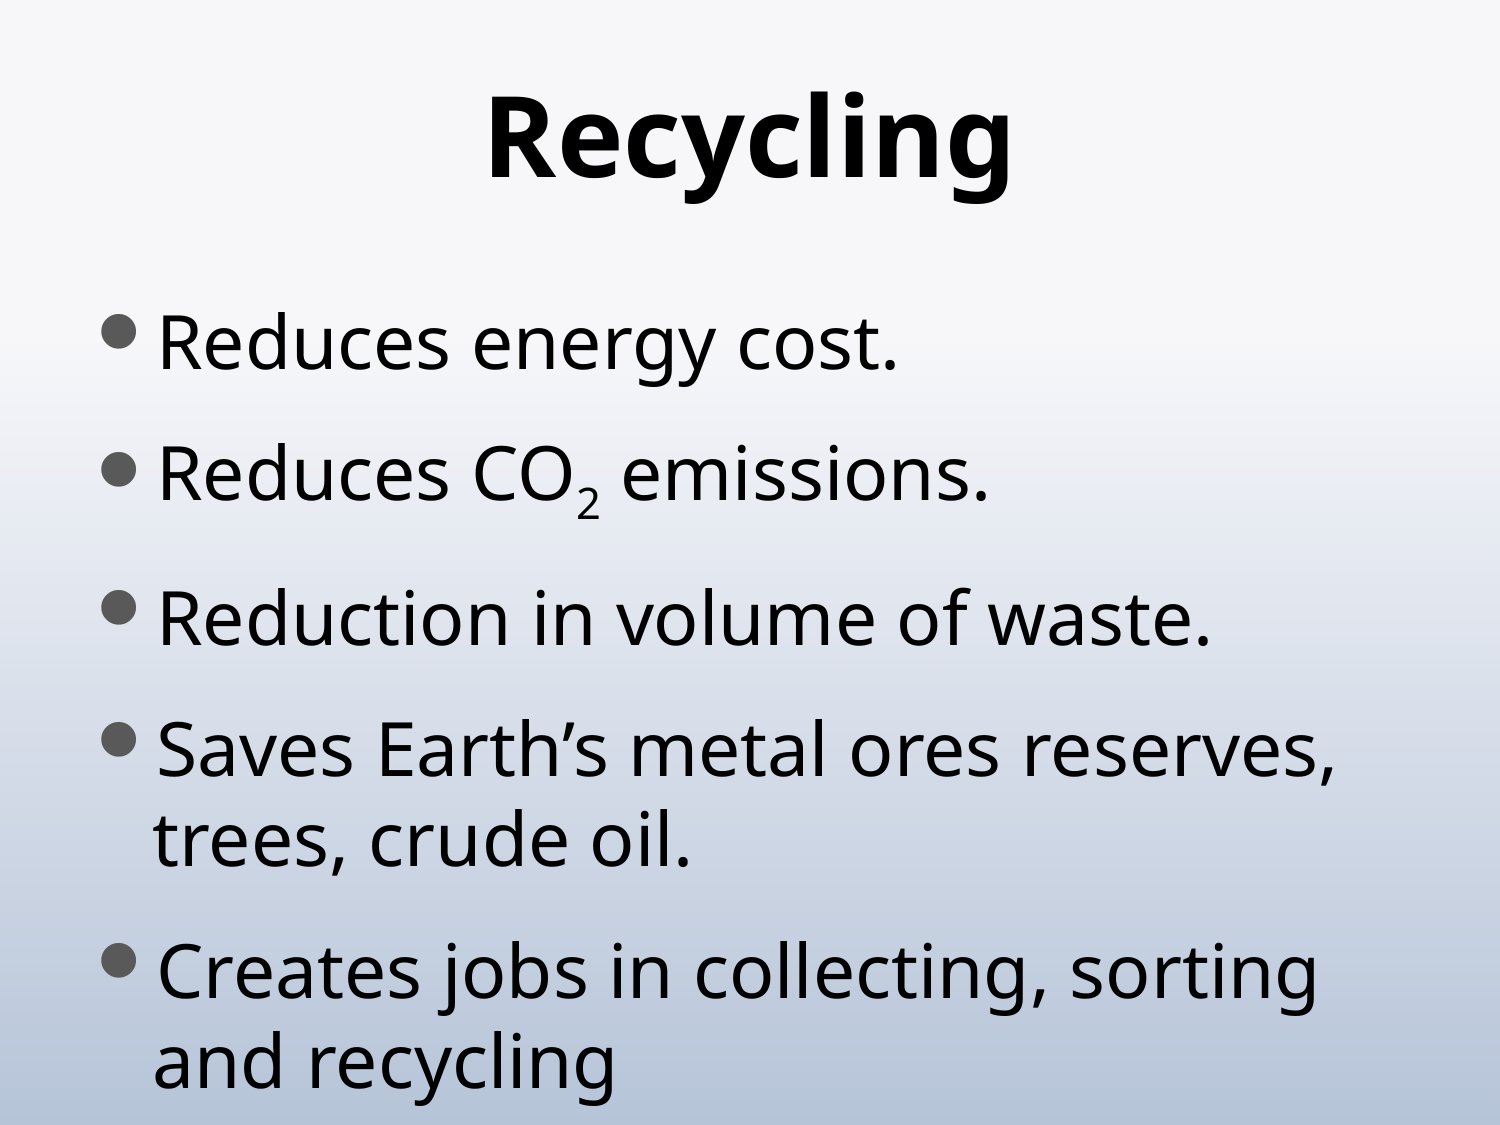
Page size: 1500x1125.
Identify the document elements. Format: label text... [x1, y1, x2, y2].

list Reduces energy cost. Reduces CO2 emissions. Reduction in volume of waste. Saves Earth’s metal ores reserves, trees, crude oil. Creates jobs in collecting, sorting and recycling [81, 286, 1398, 993]
title Recycling [150, 37, 1350, 245]
